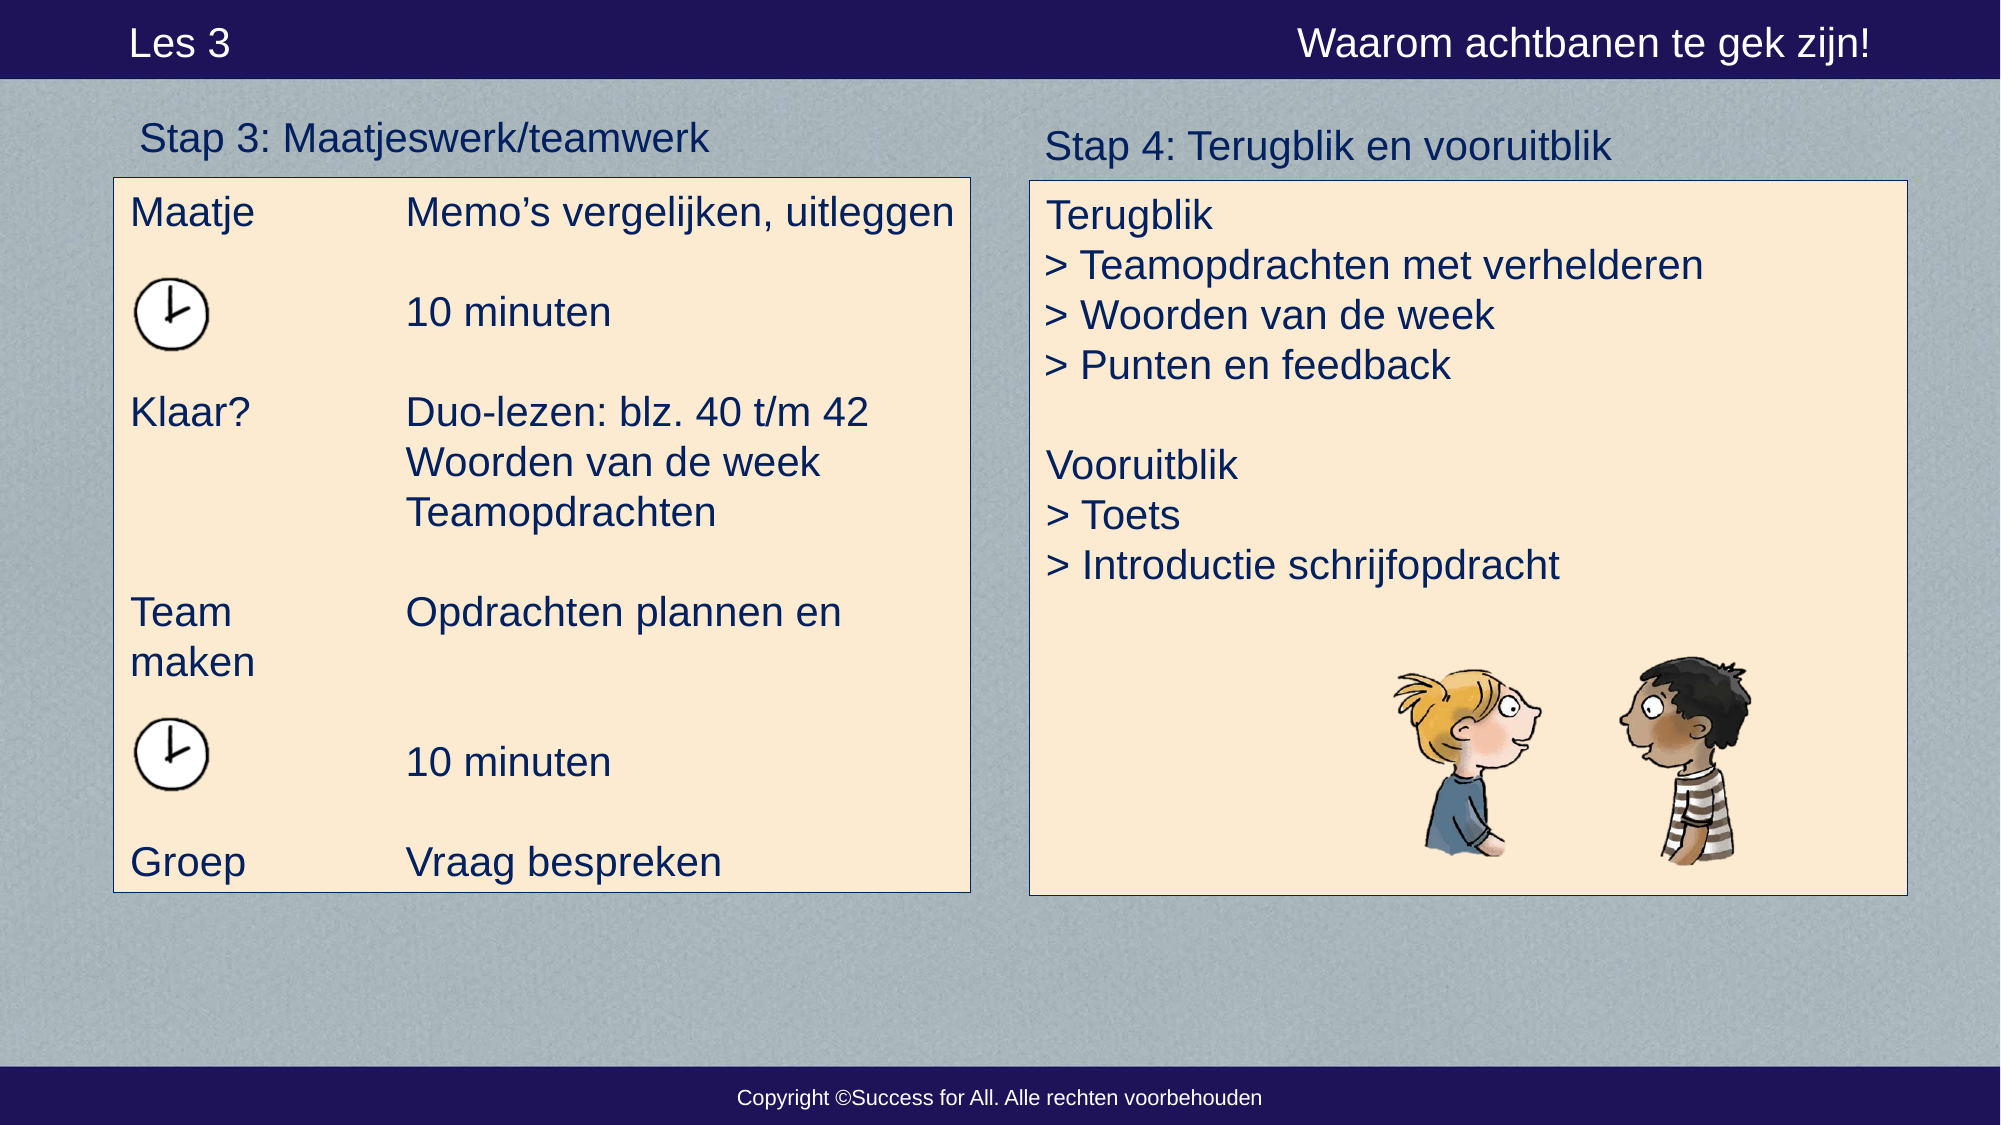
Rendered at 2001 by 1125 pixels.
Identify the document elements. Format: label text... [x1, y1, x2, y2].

text_box Les 3 [114, 8, 354, 73]
text_box Copyright ©Success for All. Alle rechten voorbehouden [0, 1076, 2000, 1125]
text_box Maatje Memo’s vergelijken, uitleggen 10 minuten Klaar? Duo-lezen: blz. 40 t/m 42 Woorden van de week Teamopdrachten Team Opdrachten plannen en maken 10 minuten Groep Vraag bespreken [113, 177, 971, 893]
text_box Stap 3: Maatjeswerk/teamwerk [124, 103, 917, 169]
text_box Terugblik > Teamopdrachten met verhelderen > Woorden van de week > Punten en feedback Vooruitblik > Toets > Introductie schrijfopdracht [1029, 180, 1908, 896]
text_box Waarom achtbanen te gek zijn! [999, 8, 1886, 73]
text_box Stap 4: Terugblik en vooruitblik [1029, 111, 1822, 177]
picture [0, 0, 2001, 1125]
